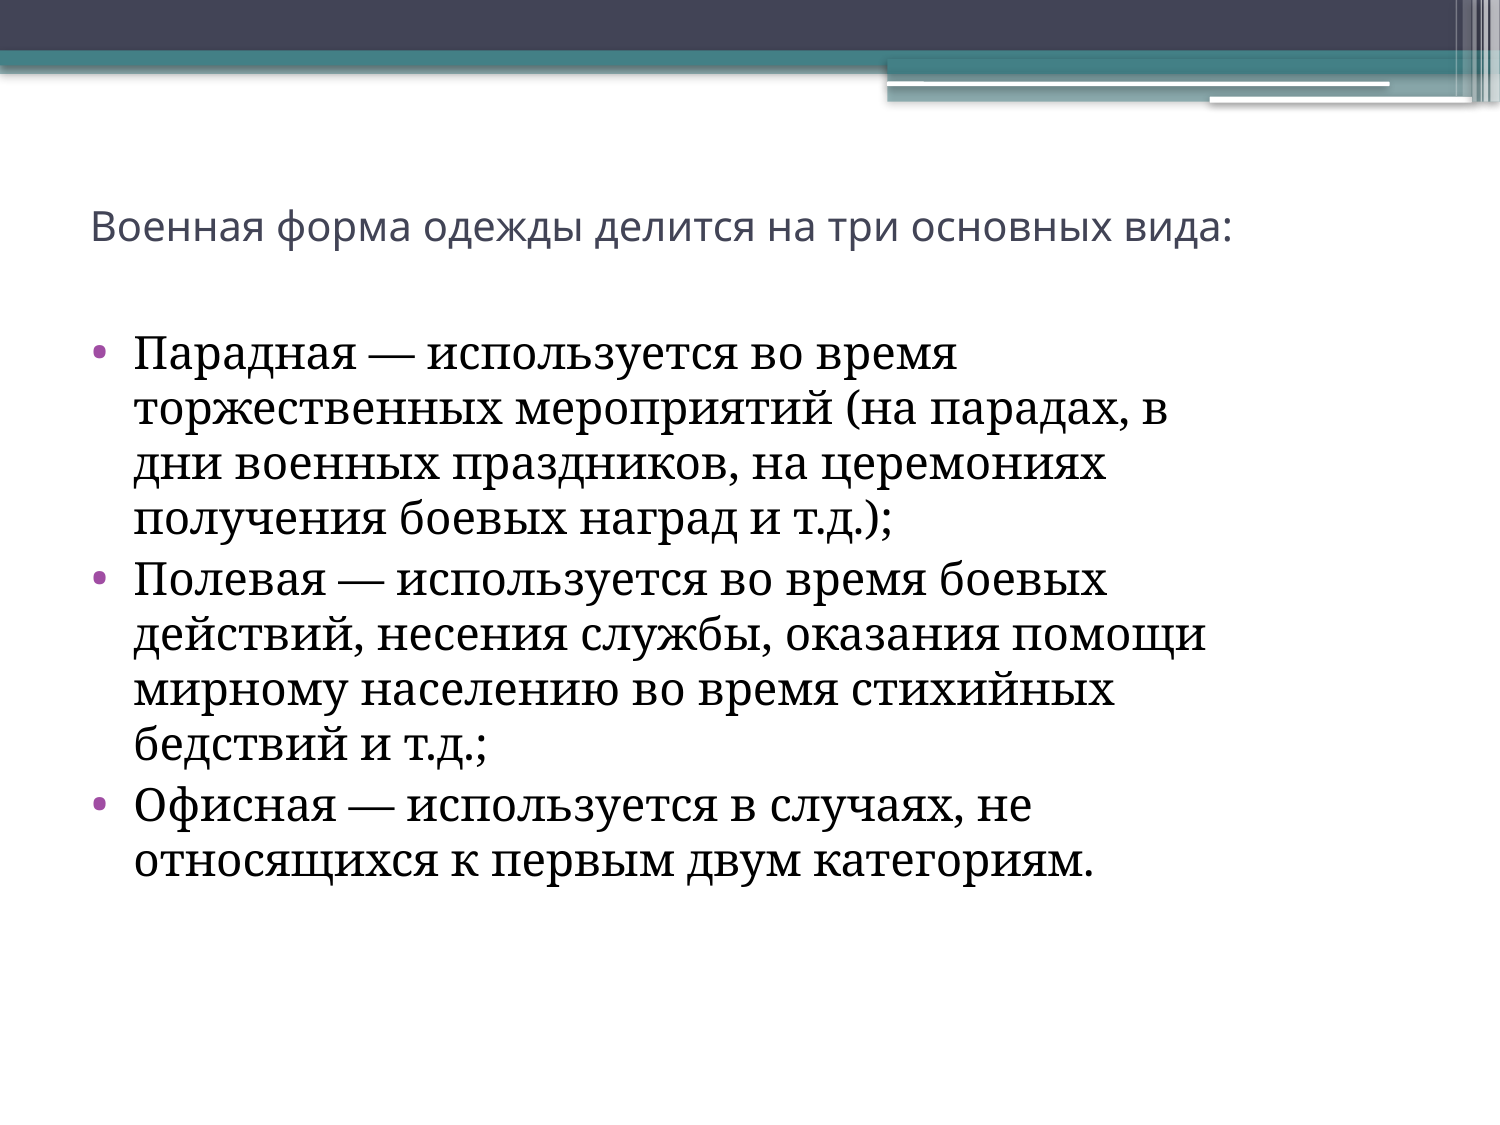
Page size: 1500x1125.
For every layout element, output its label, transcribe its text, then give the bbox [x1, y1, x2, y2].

title Военная форма одежды делится на три основных вида: [75, 187, 1425, 363]
list Парадная — используется во время торжественных мероприятий (на парадах, в дни военных праздников, на церемониях получения боевых наград и т.д.); Полевая — используется во время боевых действий, несения службы, оказания помощи мирному населению во время стихийных бедствий и т.д.; Офисная — используется в случаях, не относящихся к первым двум категориям. [58, 316, 1261, 967]
